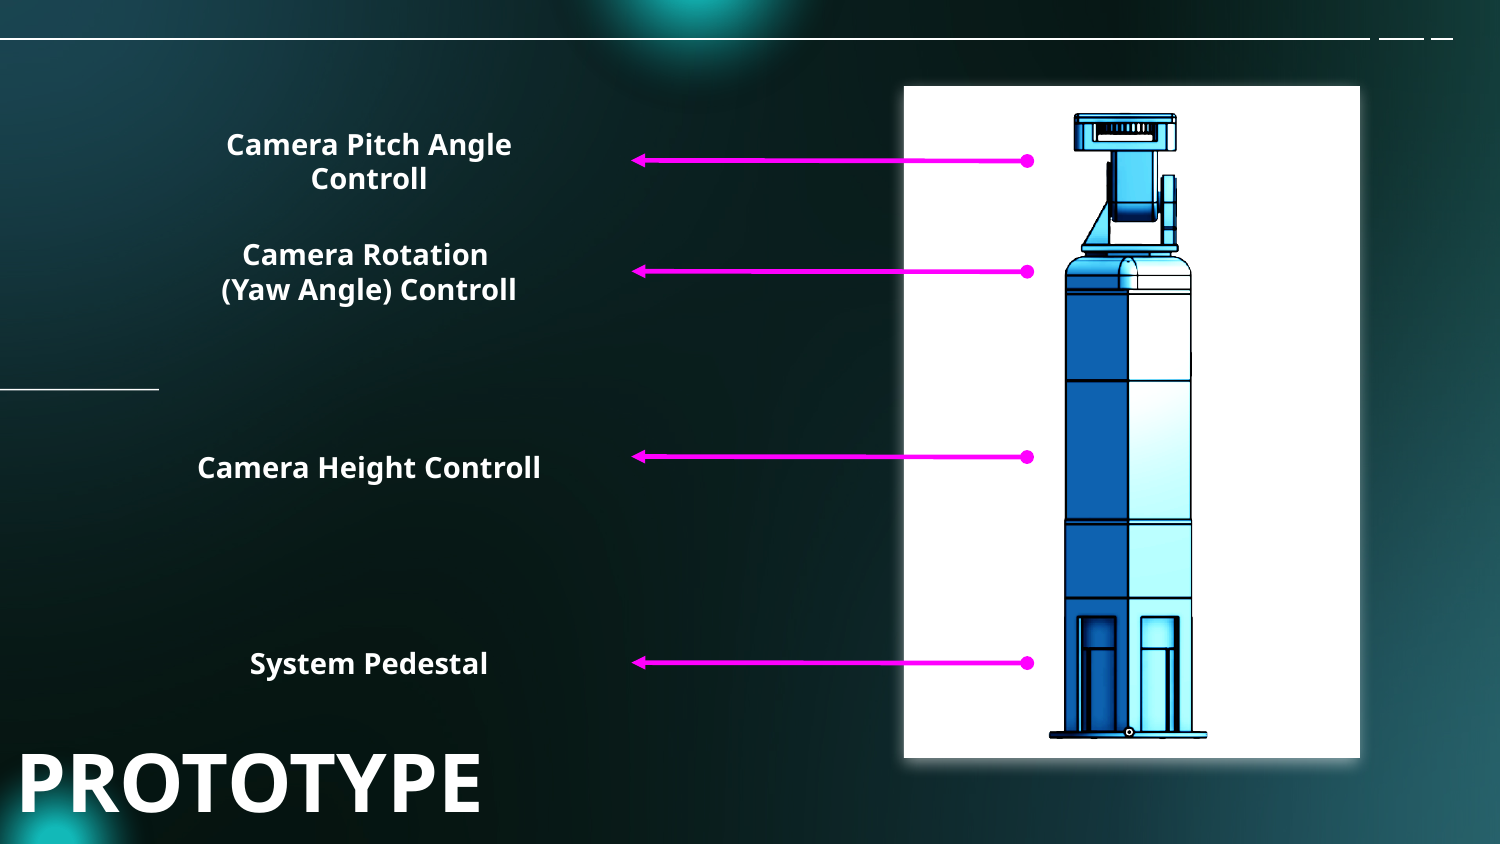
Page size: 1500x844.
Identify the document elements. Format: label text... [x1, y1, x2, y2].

subtitle Camera Height Controll [165, 428, 574, 504]
subtitle Camera Rotation (Yaw Angle) Controll [165, 234, 574, 309]
subtitle Camera Pitch Angle Controll [165, 123, 574, 199]
picture [0, 0, 1500, 844]
subtitle System Pedestal [171, 625, 568, 701]
title PROTOTYPE [0, 623, 765, 844]
